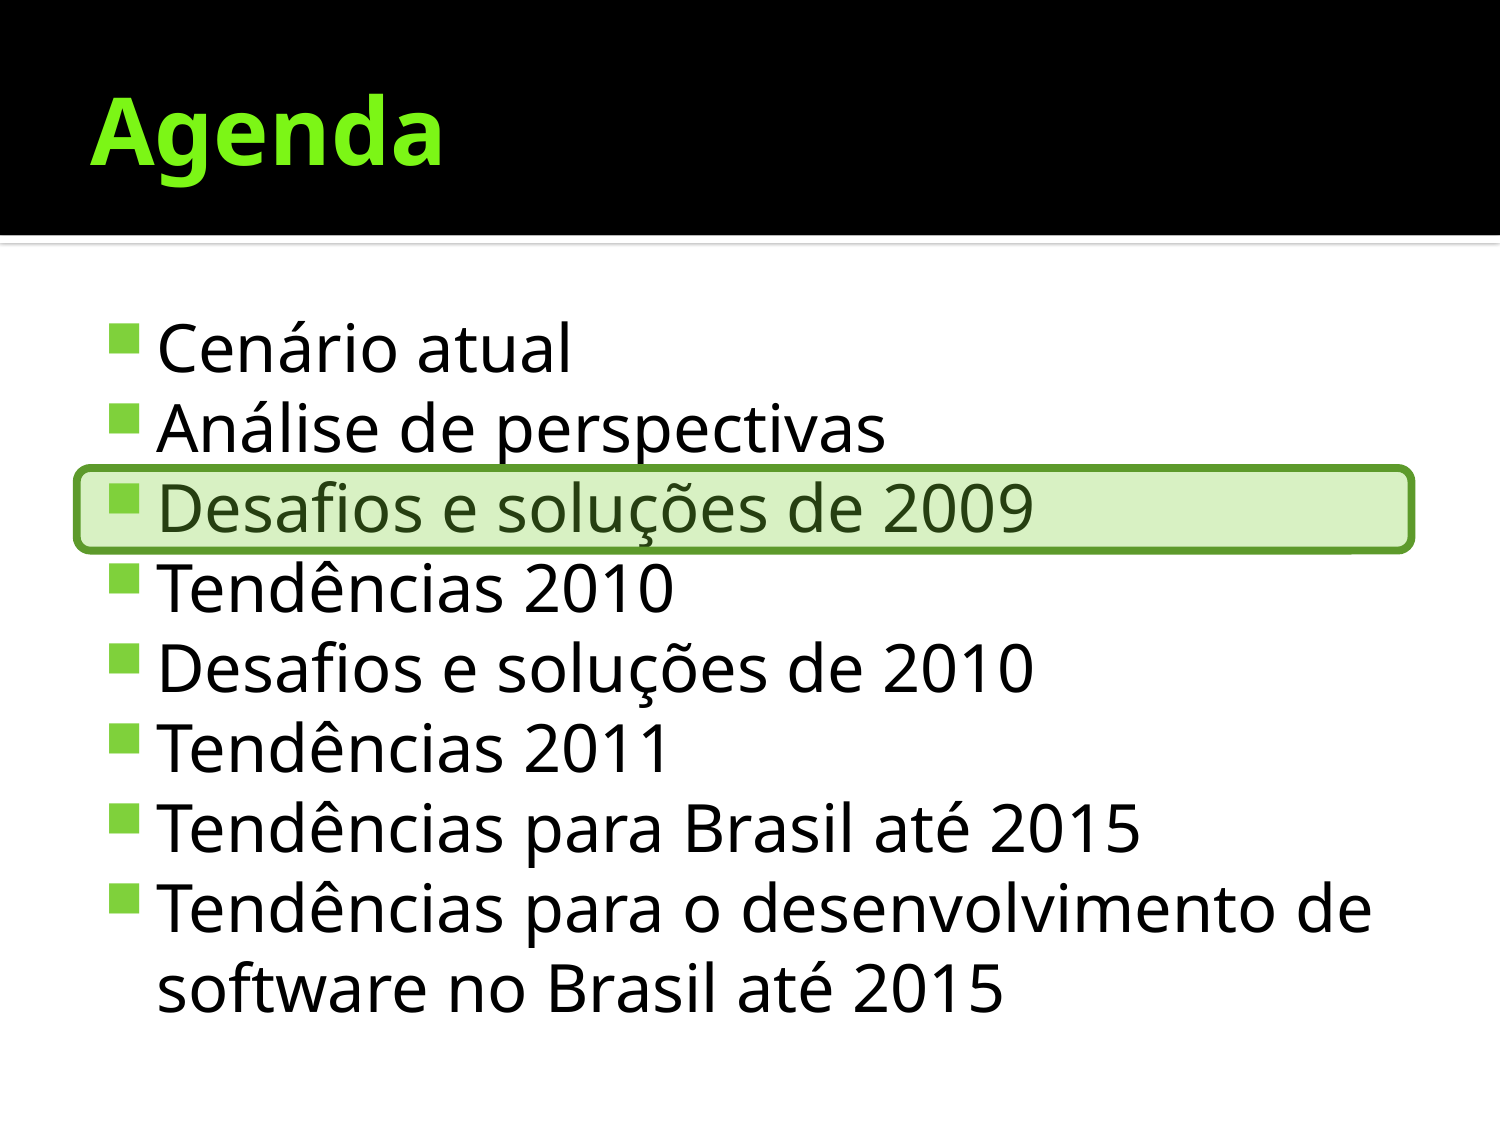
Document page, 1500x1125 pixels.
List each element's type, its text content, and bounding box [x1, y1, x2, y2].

list Cenário atual Análise de perspectivas Desafios e soluções de 2009 Tendências 2010 Desafios e soluções de 2010 Tendências 2011 Tendências para Brasil até 2015 Tendências para o desenvolvimento de software no Brasil até 2015 [75, 291, 1425, 1050]
text_box [72, 464, 1416, 555]
title Agenda [75, 25, 1425, 231]
